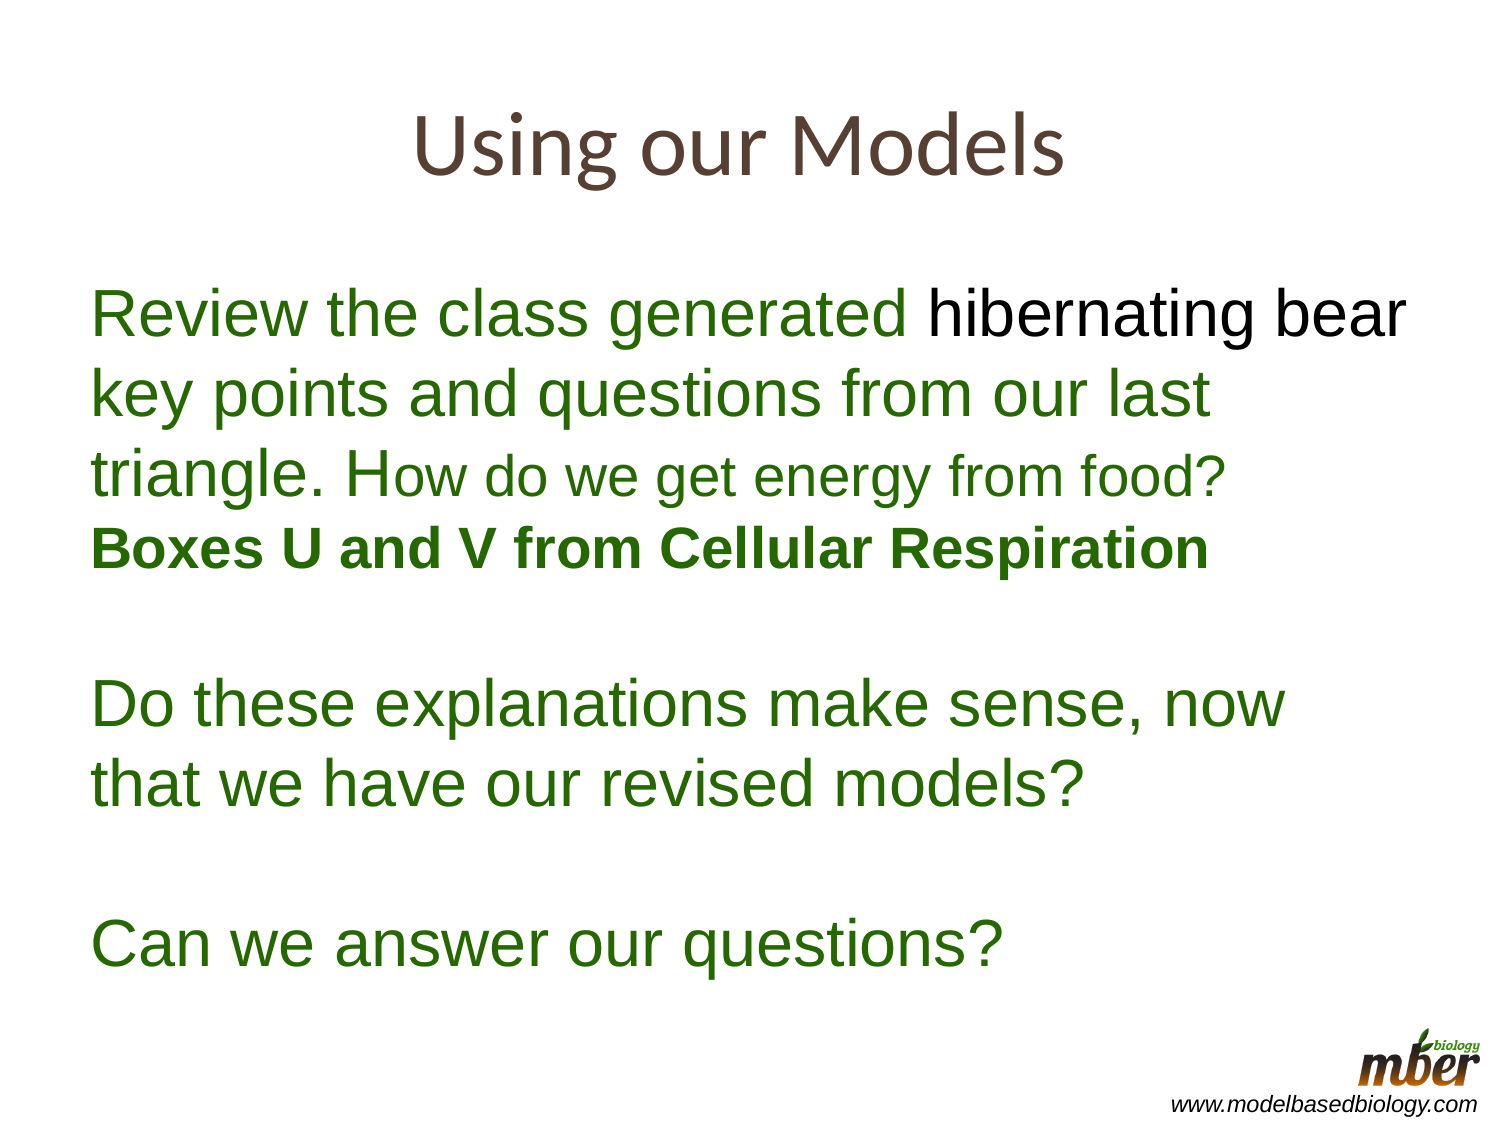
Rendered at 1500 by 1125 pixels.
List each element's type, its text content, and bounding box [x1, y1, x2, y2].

title Using our Models [75, 45, 1425, 233]
picture [1358, 1028, 1480, 1086]
list Review the class generated hibernating bear key points and questions from our last triangle. How do we get energy from food? Boxes U and V from Cellular Respiration Do these explanations make sense, now that we have our revised models? Can we answer our questions? [75, 262, 1425, 1005]
